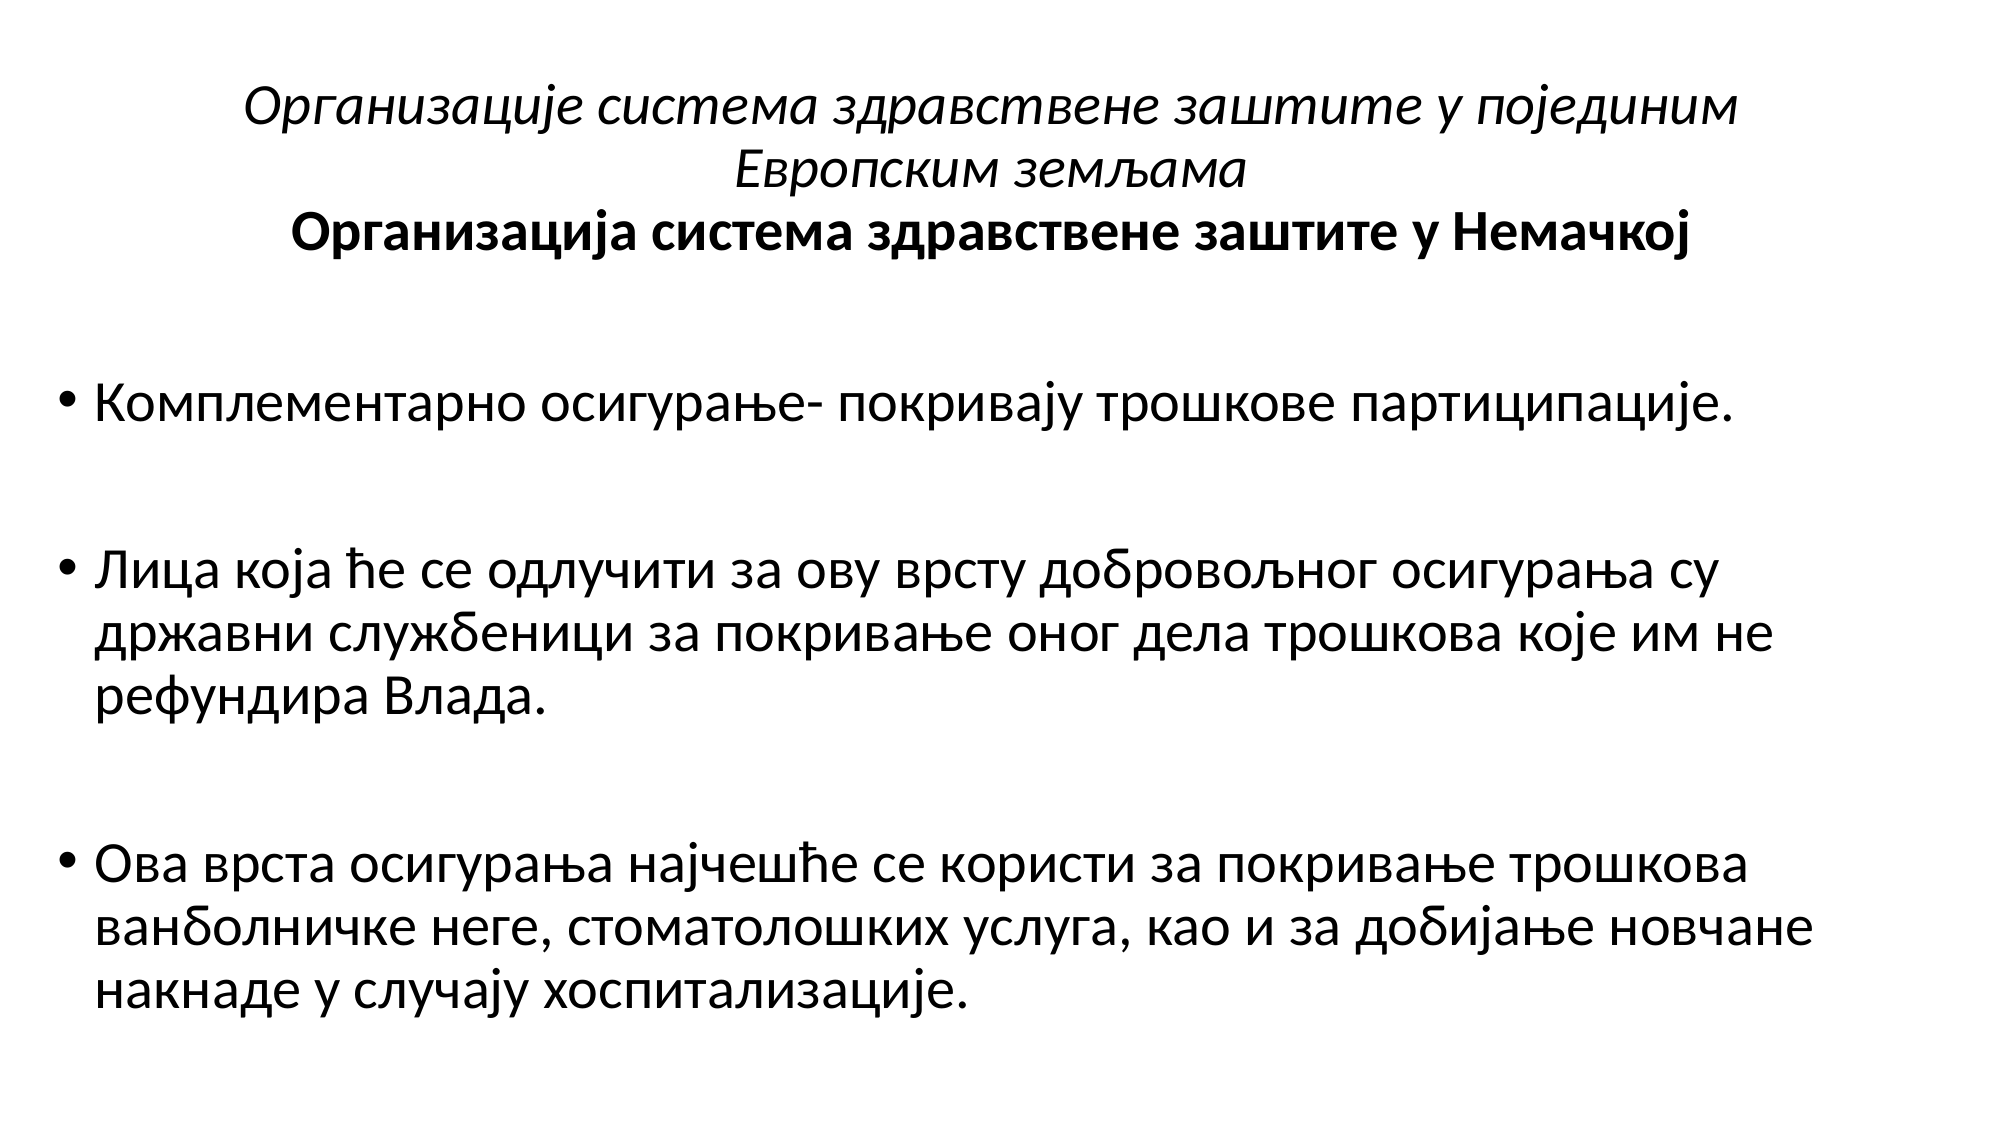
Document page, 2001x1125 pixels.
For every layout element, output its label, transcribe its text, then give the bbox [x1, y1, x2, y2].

list Комплементарно осигурање- покривају трошкове партиципације. Лица која ће се одлучити за ову врсту добровољног осигурања су државни службеници за покривање оног дела трошкова које им не рефундира Влада. Ова врста осигурања најчешће се користи за покривање трошкова ванболничке неге, стоматолошких услуга, као и за добијање новчане накнаде у случају хоспитализације. [42, 272, 1946, 1088]
title Организације система здравствене заштите у појединим Европским земљама Организација система здравствене заштите у Немачкој [129, 59, 1854, 272]
